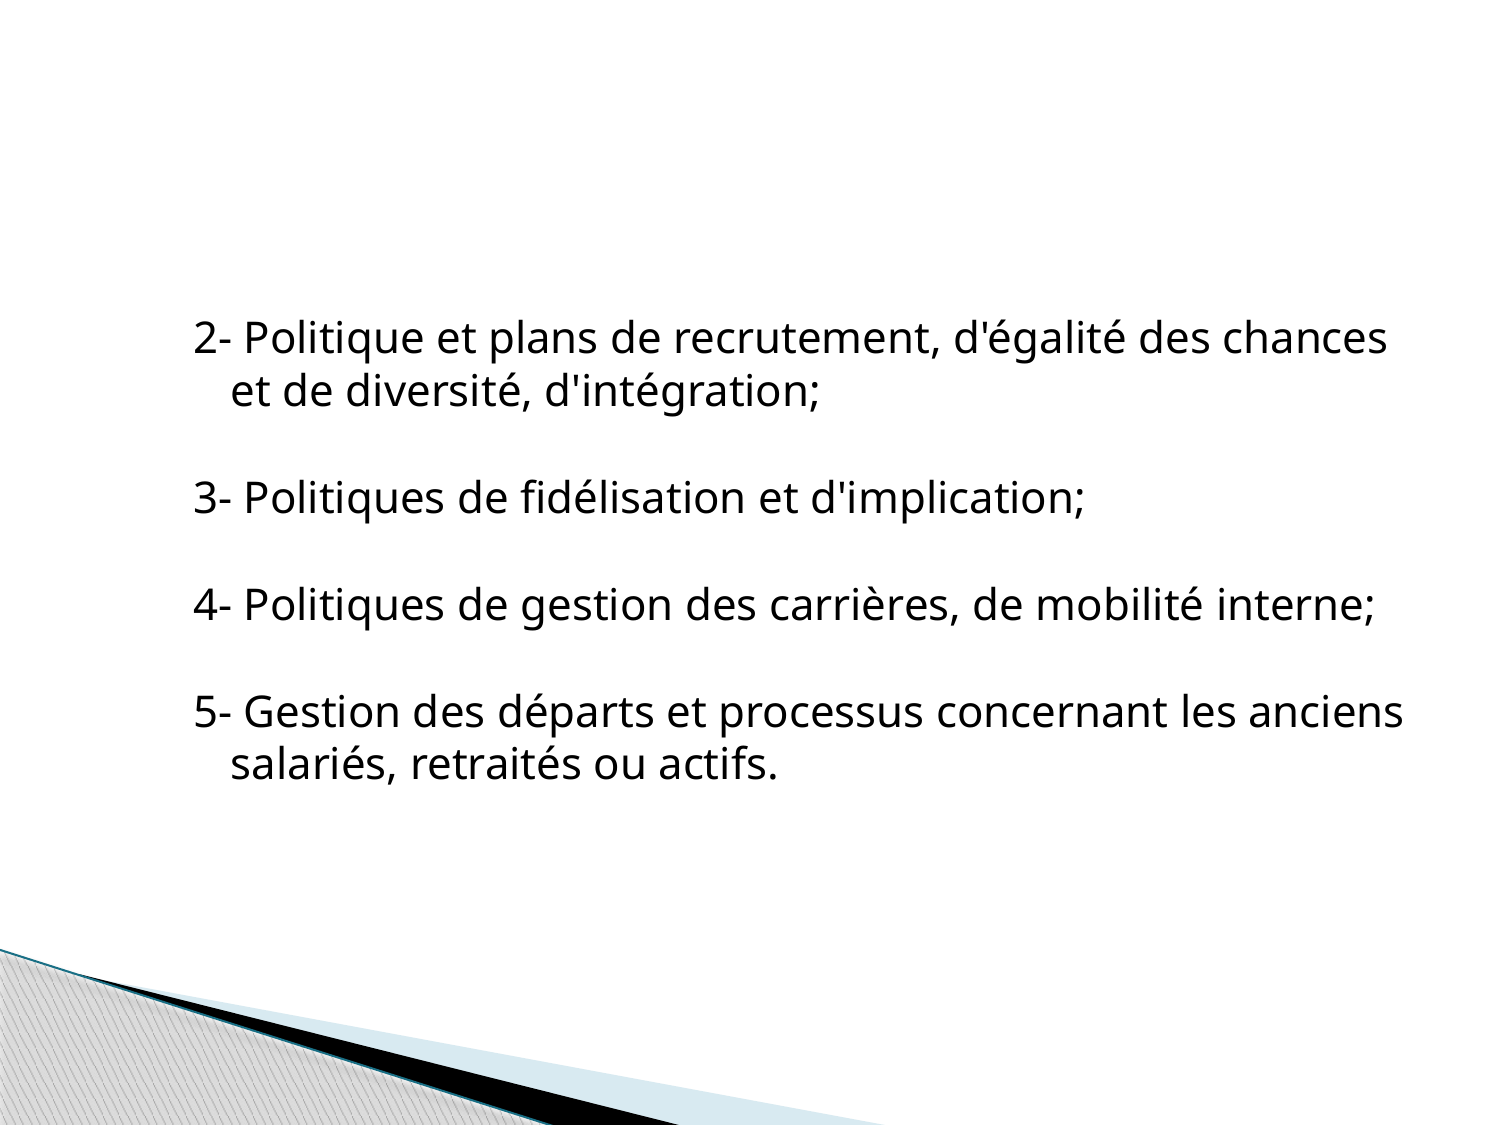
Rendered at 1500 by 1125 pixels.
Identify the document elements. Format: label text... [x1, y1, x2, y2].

list 2- Politique et plans de recrutement, d'égalité des chances et de diversité, d'intégration; 3- Politiques de fidélisation et d'implication; 4- Politiques de gestion des carrières, de mobilité interne; 5- Gestion des départs et processus concernant les anciens salariés, retraités ou actifs. [75, 243, 1425, 986]
